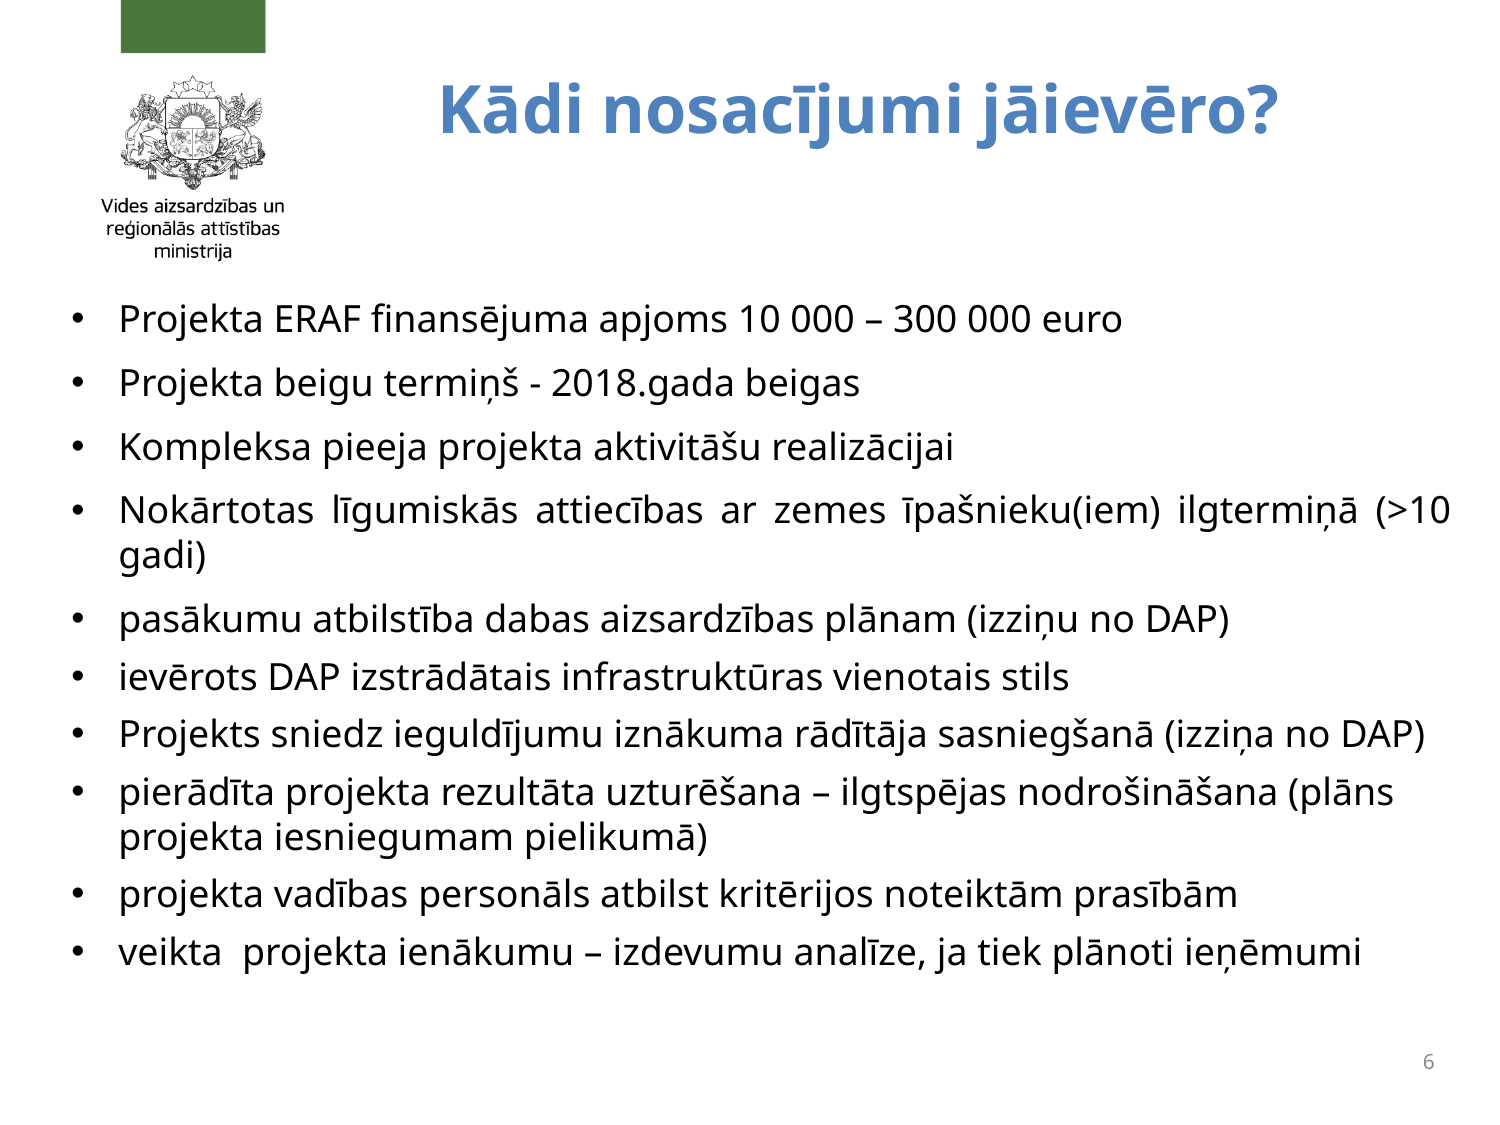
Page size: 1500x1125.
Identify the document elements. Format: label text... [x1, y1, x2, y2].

title Kādi nosacījumi jāievēro? [422, 58, 1469, 187]
picture [48, 0, 338, 287]
list Projekta ERAF finansējuma apjoms 10 000 – 300 000 euro Projekta beigu termiņš - 2018.gada beigas Kompleksa pieeja projekta aktivitāšu realizācijai Nokārtotas līgumiskās attiecības ar zemes īpašnieku(iem) ilgtermiņā (>10 gadi) pasākumu atbilstība dabas aizsardzības plānam (izziņu no DAP) ievērots DAP izstrādātais infrastruktūras vienotais stils Projekts sniedz ieguldījumu iznākuma rādītāja sasniegšanā (izziņa no DAP) pierādīta projekta rezultāta uzturēšana – ilgtspējas nodrošināšana (plāns projekta iesniegumam pielikumā) projekta vadības personāls atbilst kritērijos noteiktām prasībām veikta projekta ienākumu – izdevumu analīze, ja tiek plānoti ieņēmumi [43, 287, 1469, 1088]
slide_number 6 [1380, 1037, 1450, 1088]
